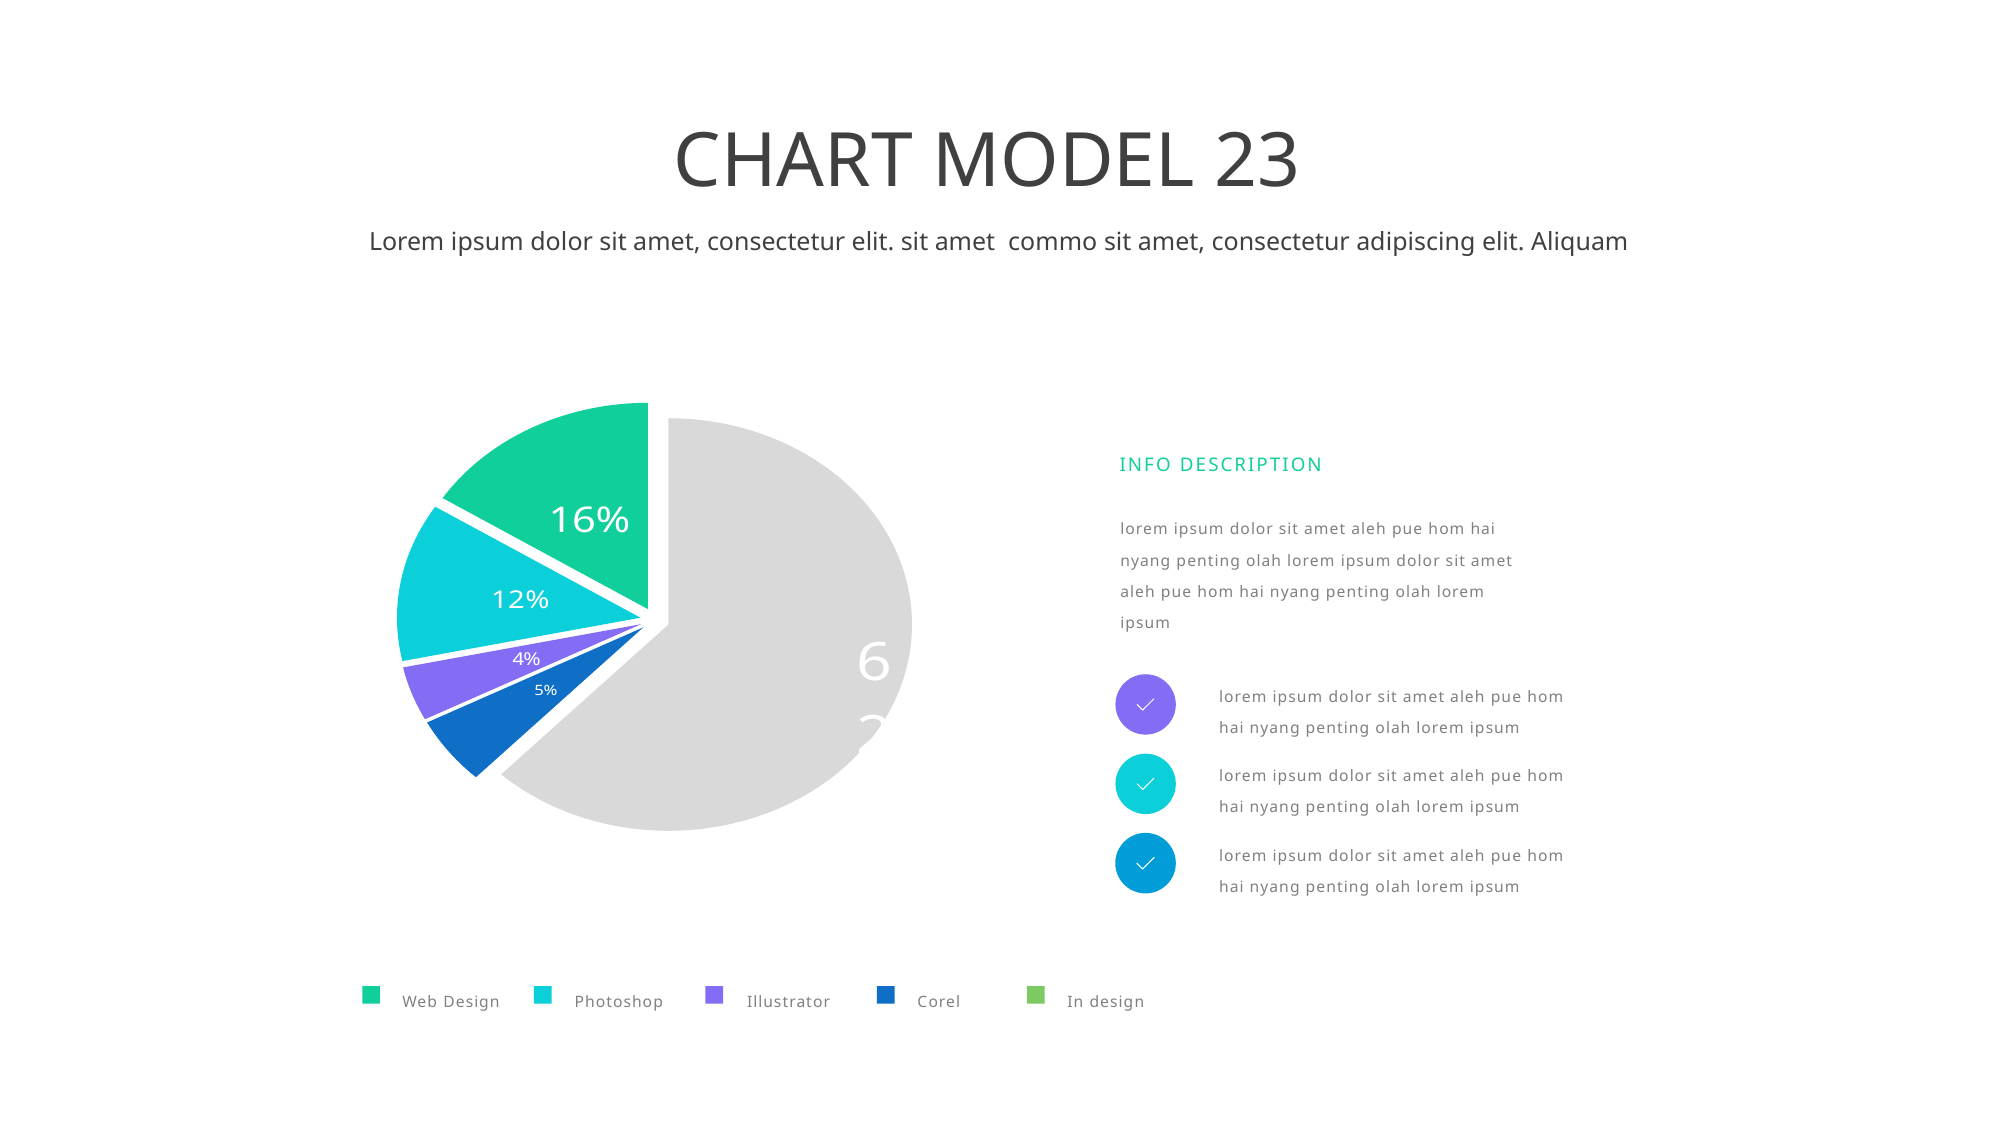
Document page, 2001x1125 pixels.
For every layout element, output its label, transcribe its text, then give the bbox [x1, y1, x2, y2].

text_box lorem ipsum dolor sit amet aleh pue hom hai nyang penting olah lorem ipsum dolor sit amet aleh pue hom hai nyang penting olah lorem ipsum [1116, 502, 1540, 636]
text_box lorem ipsum dolor sit amet aleh pue hom hai nyang penting olah lorem ipsum [1214, 670, 1590, 741]
text_box [1136, 856, 1155, 870]
text_box [705, 986, 724, 1004]
text_box Web Design [398, 978, 525, 1015]
chart [393, 399, 917, 923]
text_box [362, 986, 380, 1004]
text_box Info Description [1115, 444, 1464, 480]
text_box [1136, 698, 1155, 711]
text_box [1115, 832, 1176, 894]
text_box Corel [913, 978, 1040, 1015]
text_box Illustrator [742, 978, 870, 1015]
text_box [1115, 753, 1176, 815]
text_box [876, 986, 895, 1004]
text_box In design [1063, 978, 1190, 1015]
text_box lorem ipsum dolor sit amet aleh pue hom hai nyang penting olah lorem ipsum [1214, 828, 1590, 900]
text_box lorem ipsum dolor sit amet aleh pue hom hai nyang penting olah lorem ipsum [1214, 749, 1590, 821]
text_box [1115, 674, 1176, 735]
text_box [533, 986, 552, 1004]
text_box [1026, 986, 1045, 1004]
text_box CHART MODEL 23 [506, 66, 1469, 202]
text_box Lorem ipsum dolor sit amet, consectetur elit. sit amet commo sit amet, consectetur adipiscing elit. Aliquam [341, 202, 1659, 263]
text_box Photoshop [570, 978, 697, 1015]
